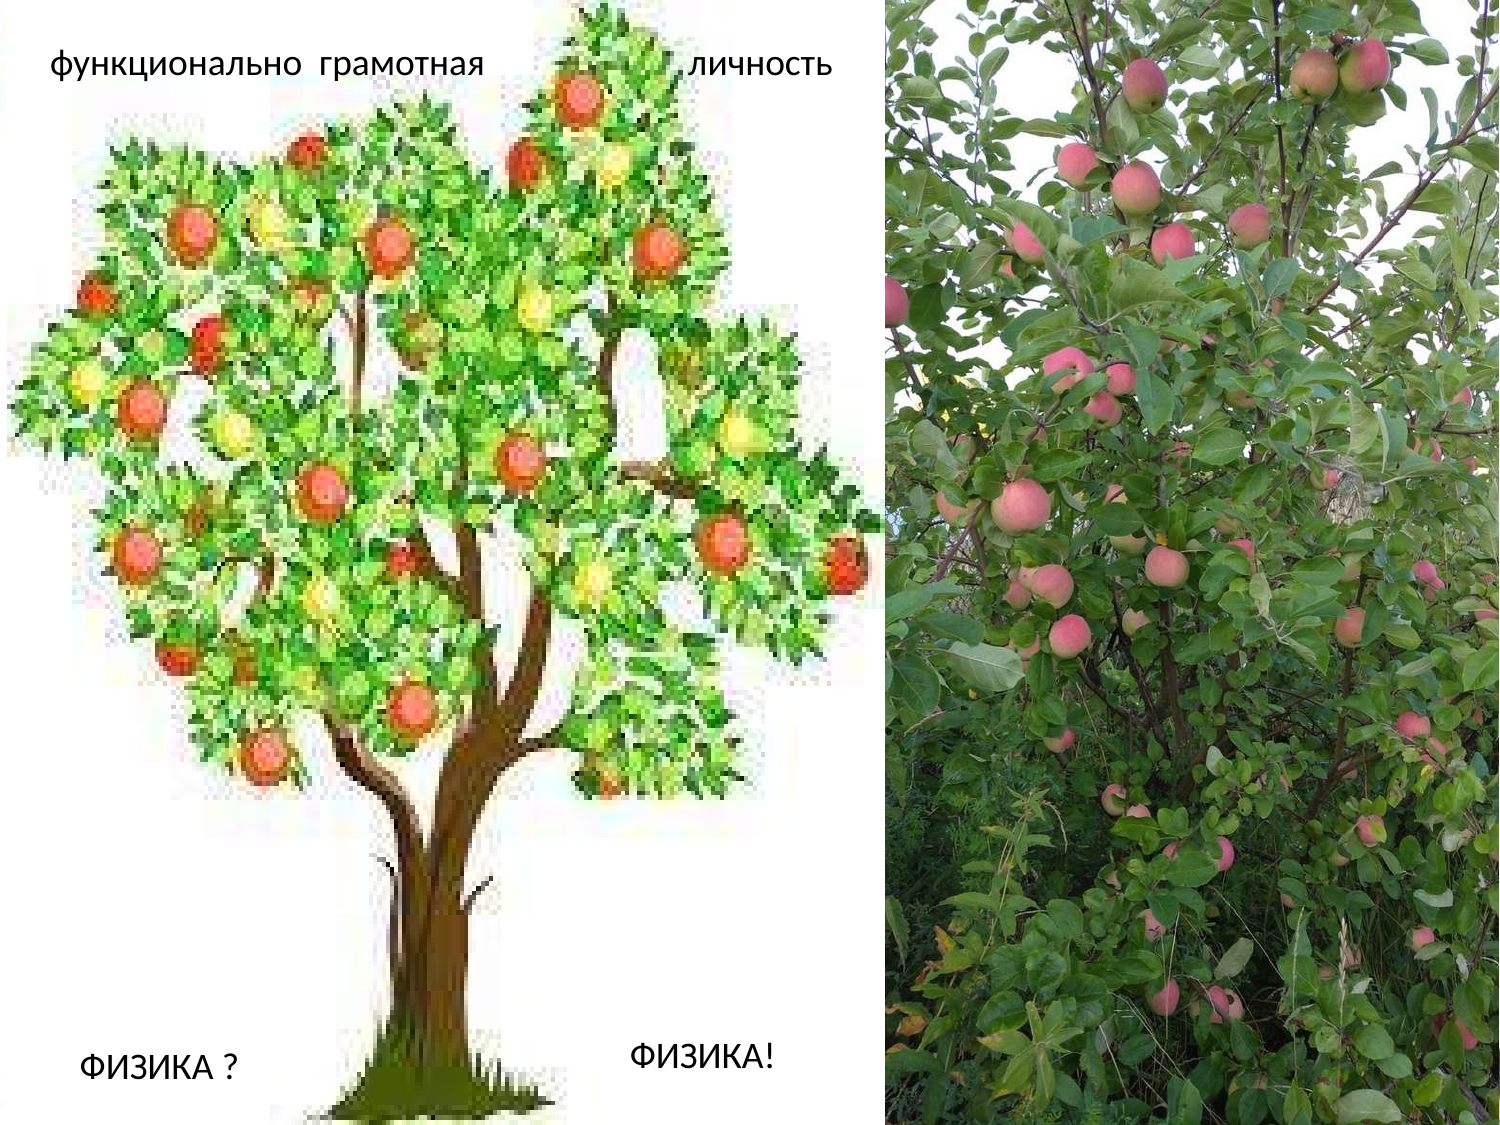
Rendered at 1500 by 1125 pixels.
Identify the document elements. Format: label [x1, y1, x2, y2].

list [886, 0, 1499, 1125]
picture [0, 0, 885, 1125]
